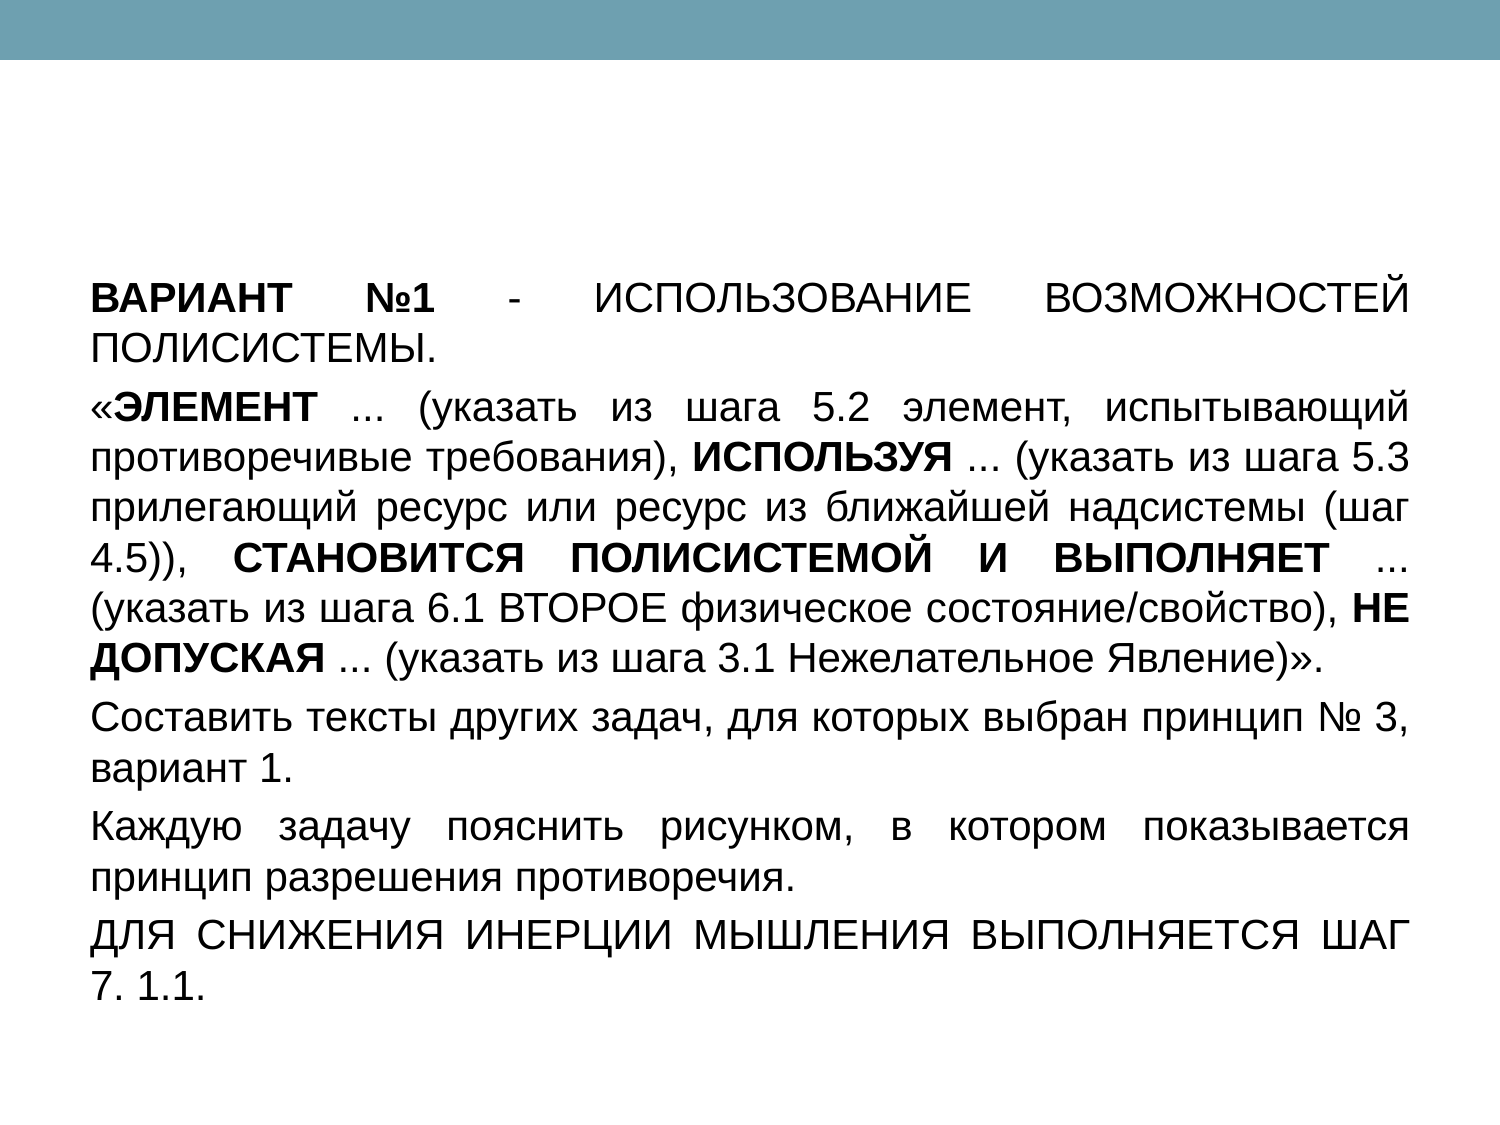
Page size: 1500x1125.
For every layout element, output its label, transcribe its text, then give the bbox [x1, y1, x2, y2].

list ВАРИАНТ №1 - ИСПОЛЬЗОВАНИЕ ВОЗМОЖНОСТЕЙ ПОЛИСИСТЕМЫ. «ЭЛЕМЕНТ ... (указать из шага 5.2 элемент, испытывающий противоречивые требования), ИСПОЛЬЗУЯ ... (указать из шага 5.3 прилегающий ресурс или ресурс из ближайшей надсистемы (шаг 4.5)), СТАНОВИТСЯ ПОЛИСИСТЕМОЙ И ВЫПОЛНЯЕТ ... (указать из шага 6.1 ВТОРОЕ физическое состояние/свойство), НЕ ДОПУСКАЯ ... (указать из шага 3.1 Нежелательное Явление)». Составить тексты других задач, для которых выбран принцип № 3, вариант 1. Каждую задачу пояснить рисунком, в котором показывается принцип разрешения противоречия. ДЛЯ СНИЖЕНИЯ ИНЕРЦИИ МЫШЛЕНИЯ ВЫПОЛНЯЕТСЯ ШАГ 7. 1.1. [75, 262, 1425, 1063]
